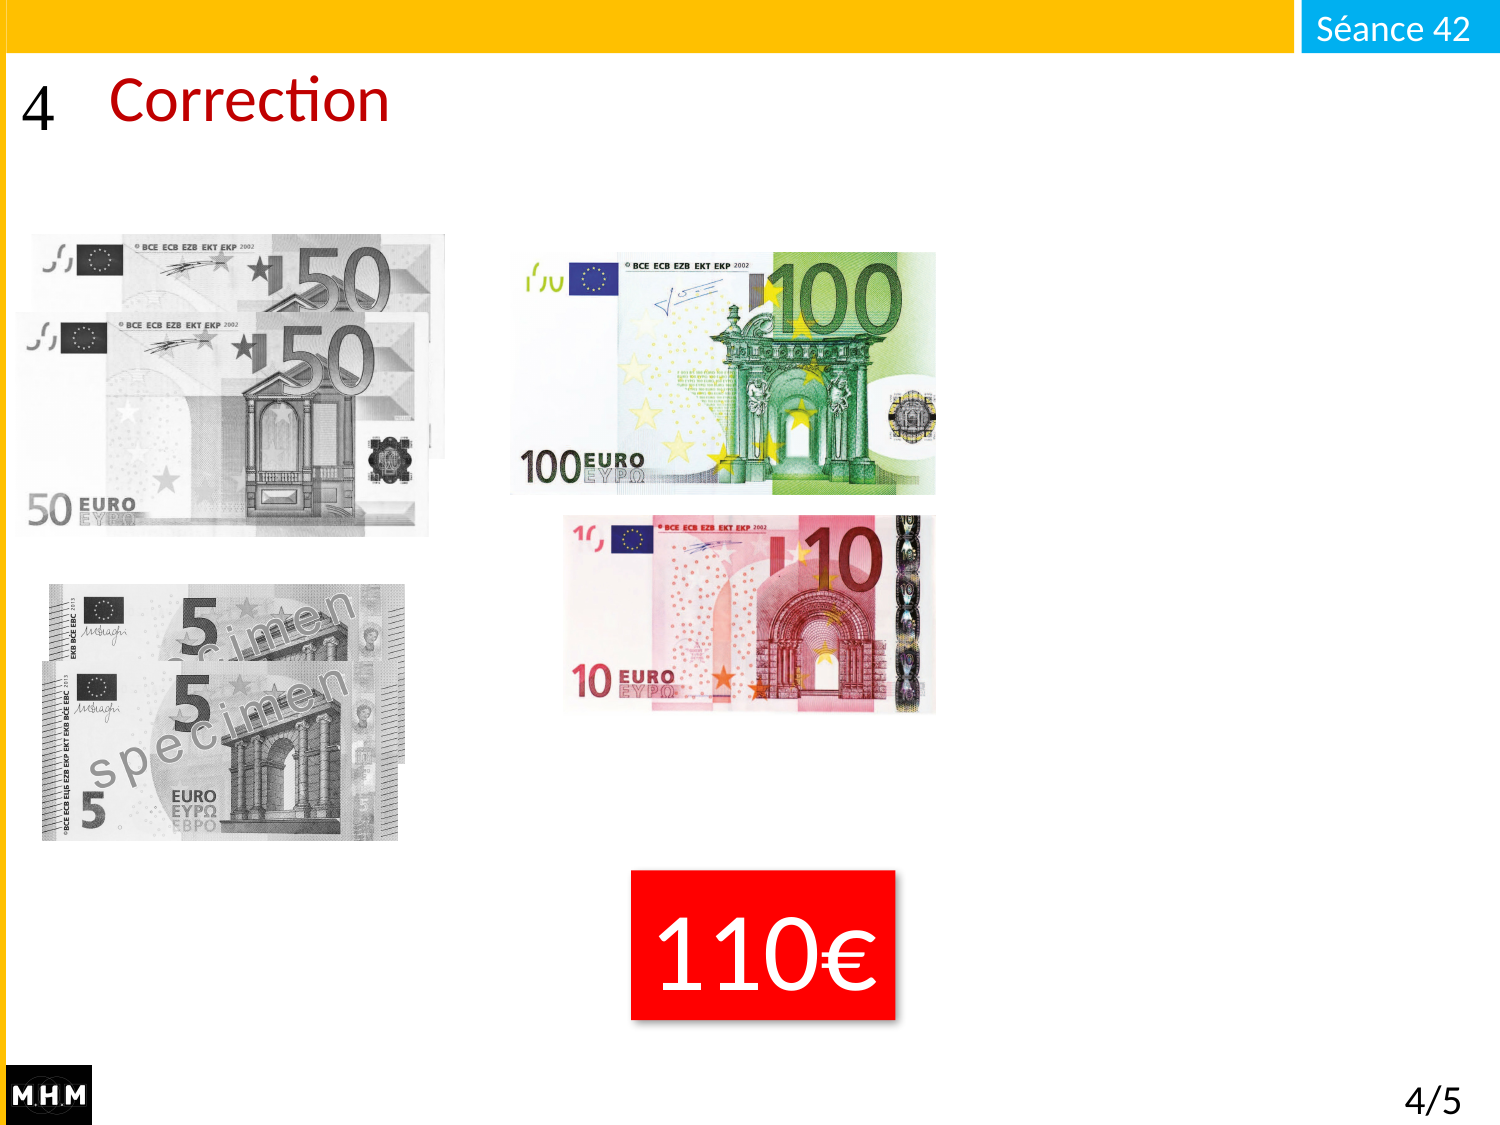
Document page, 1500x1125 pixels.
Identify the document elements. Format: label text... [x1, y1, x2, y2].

picture [15, 234, 445, 537]
title Correction [94, 57, 1389, 144]
picture [510, 252, 936, 495]
picture [6, 1065, 92, 1125]
picture [42, 584, 405, 841]
text_box 4/5 [1389, 1071, 1500, 1125]
picture [563, 515, 936, 716]
text_box 110€ [631, 870, 896, 1021]
